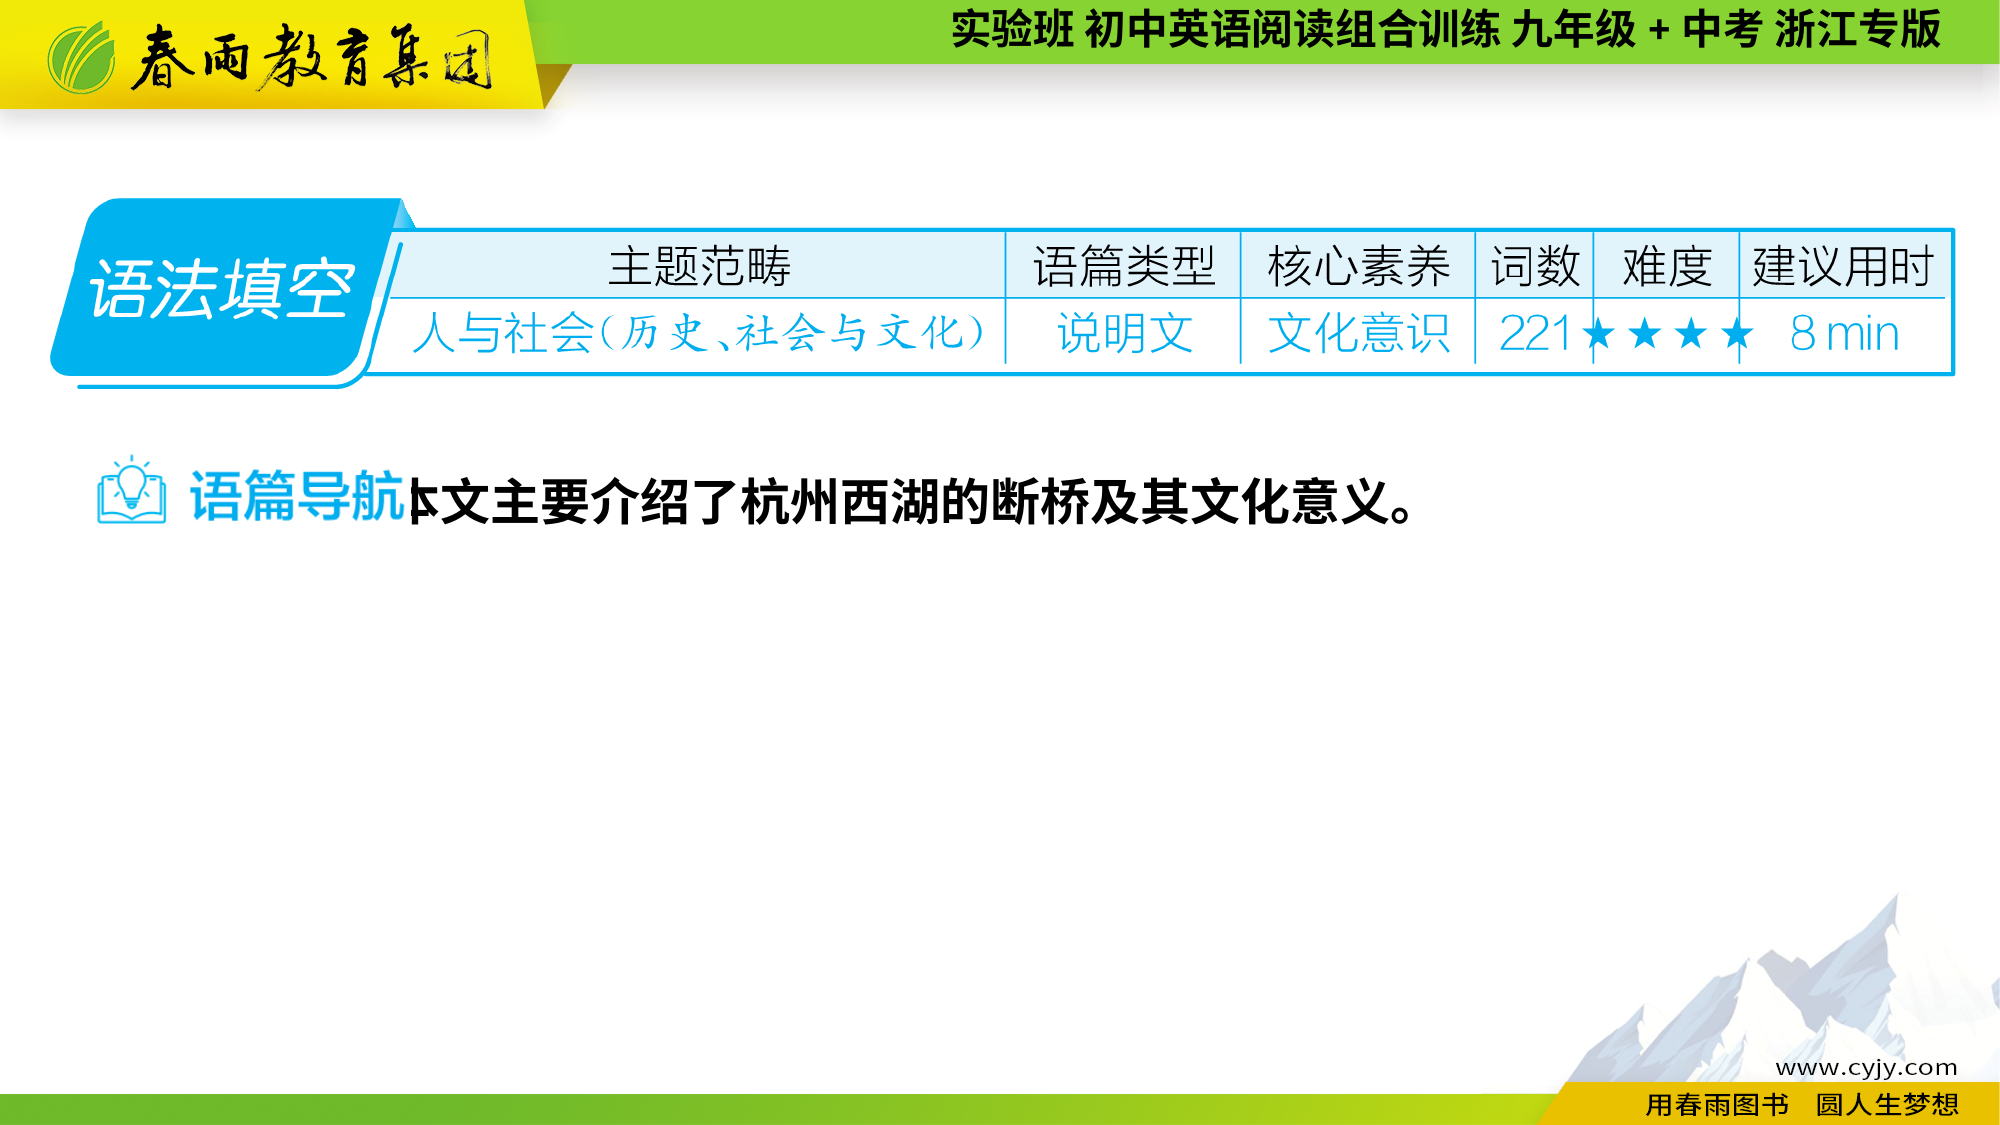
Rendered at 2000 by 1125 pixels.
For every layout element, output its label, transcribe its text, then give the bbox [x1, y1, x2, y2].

list 本文主要介绍了杭州西湖的断桥及其文化意义。 [59, 432, 1944, 528]
picture [0, 0, 2000, 1125]
